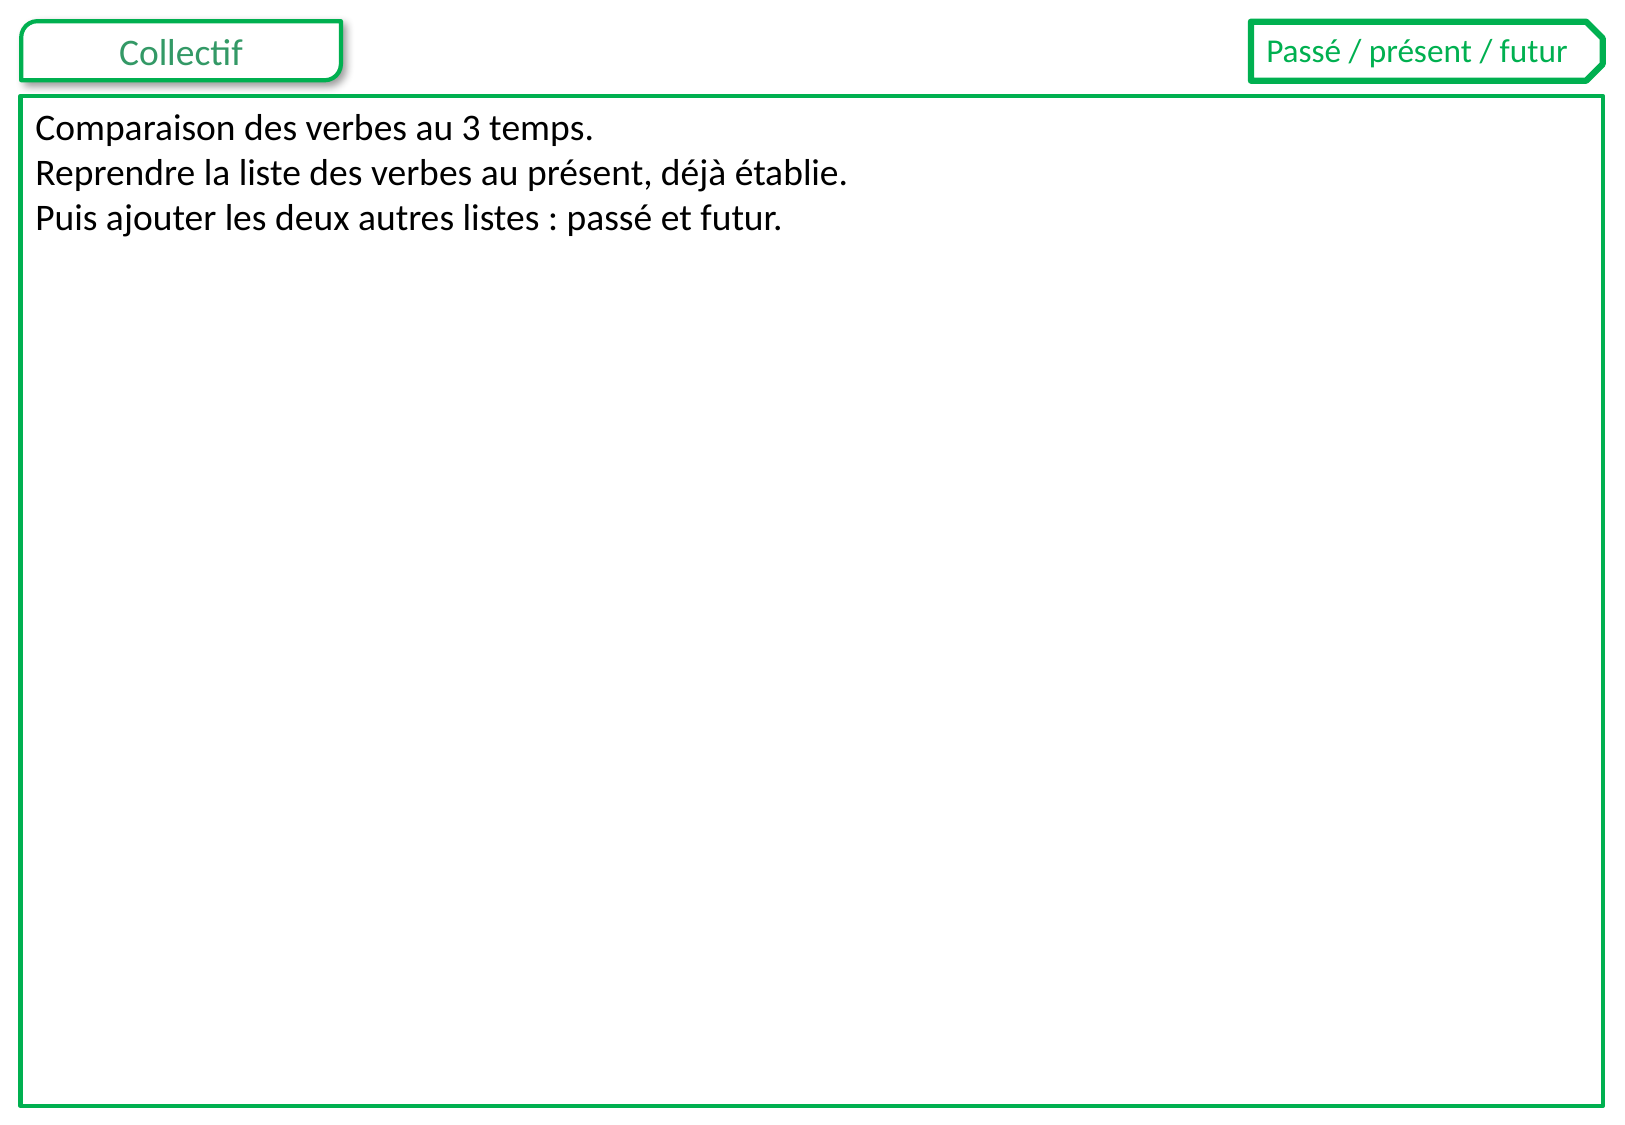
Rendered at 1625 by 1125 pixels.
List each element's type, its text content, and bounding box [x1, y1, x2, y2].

list Comparaison des verbes au 3 temps. Reprendre la liste des verbes au présent, déjà établie. Puis ajouter les deux autres listes : passé et futur. [18, 94, 1605, 1108]
list Passé / présent / futur [1250, 21, 1584, 81]
